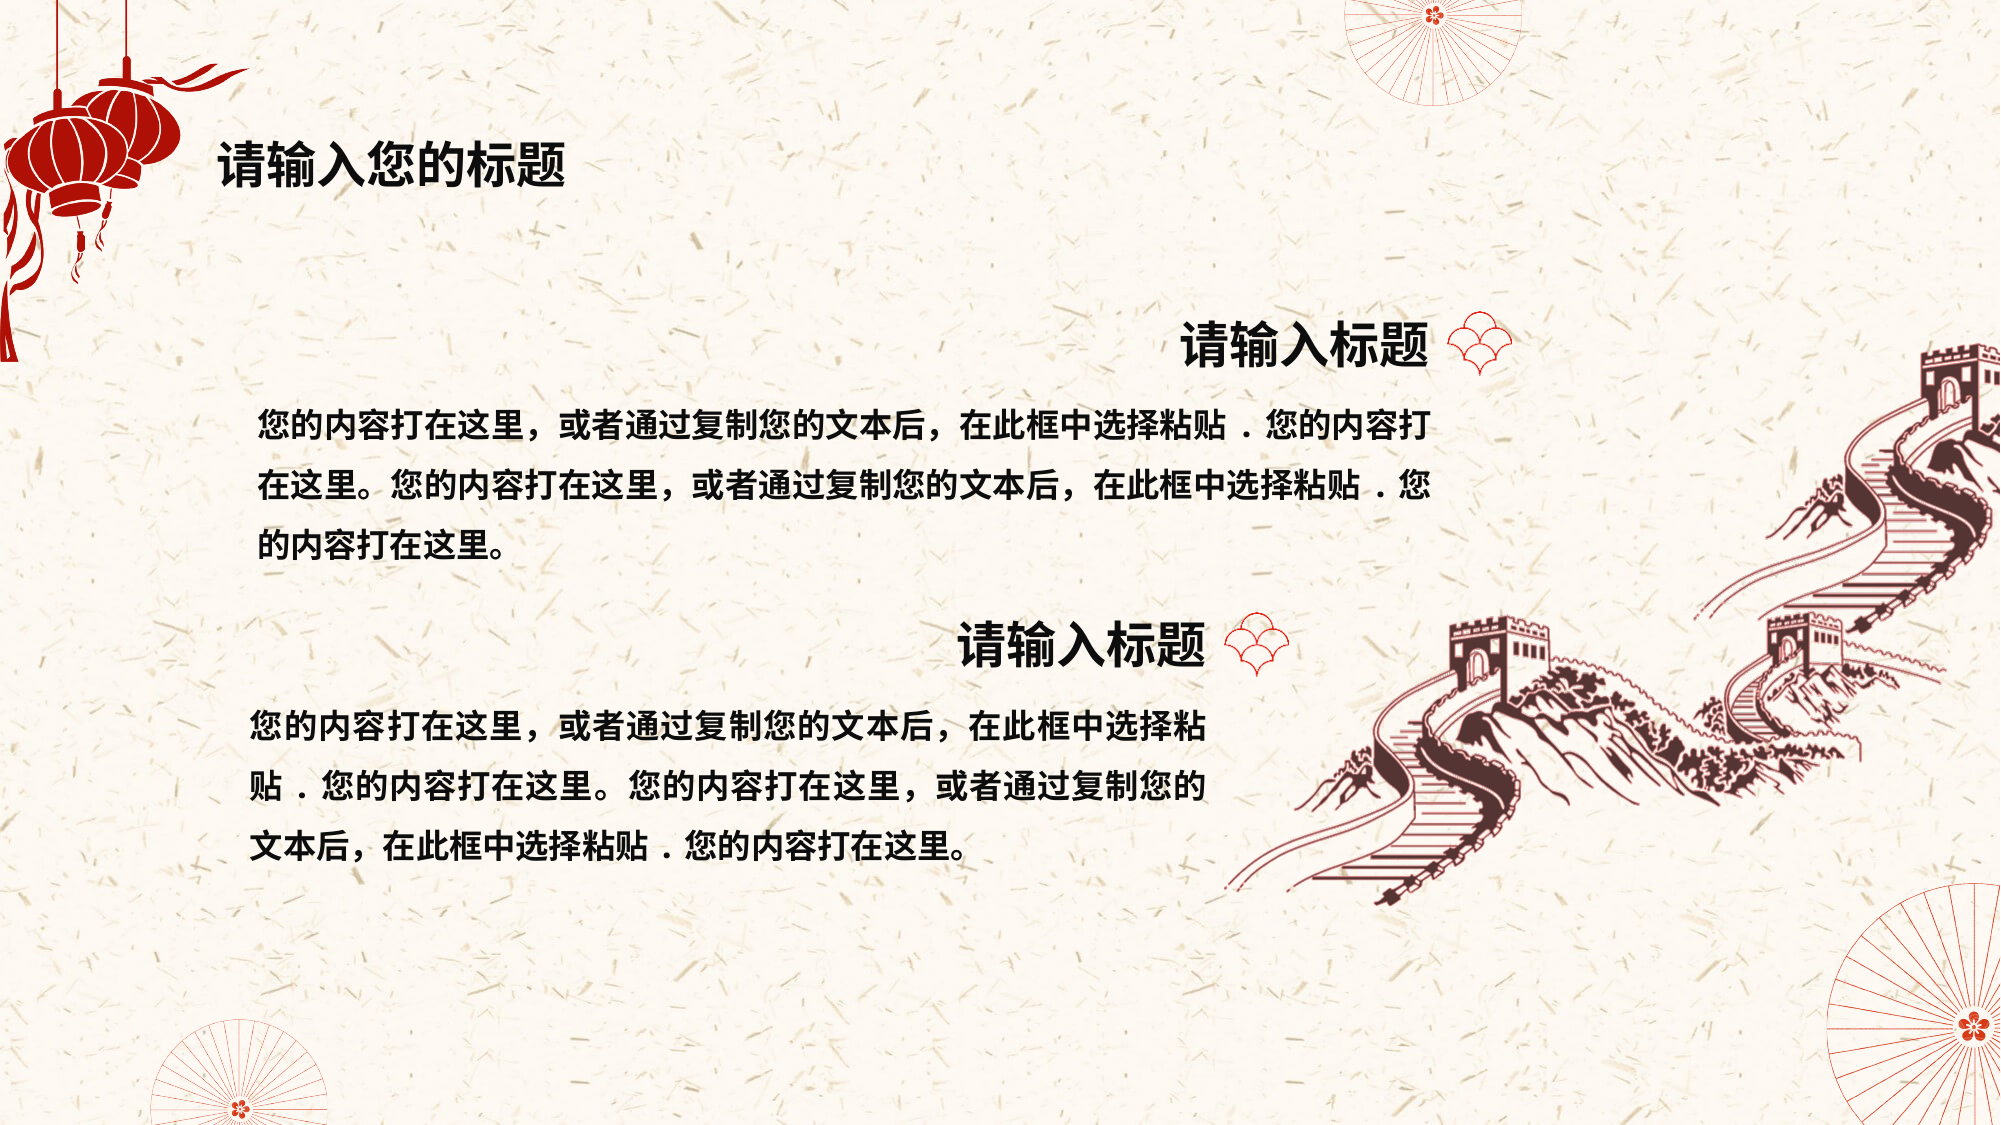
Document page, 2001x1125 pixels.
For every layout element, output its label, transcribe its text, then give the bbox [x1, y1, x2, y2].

text_box 请输入您的标题 [250, 125, 597, 201]
picture [0, 0, 2001, 1125]
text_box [257, 305, 1512, 562]
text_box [249, 606, 1289, 863]
